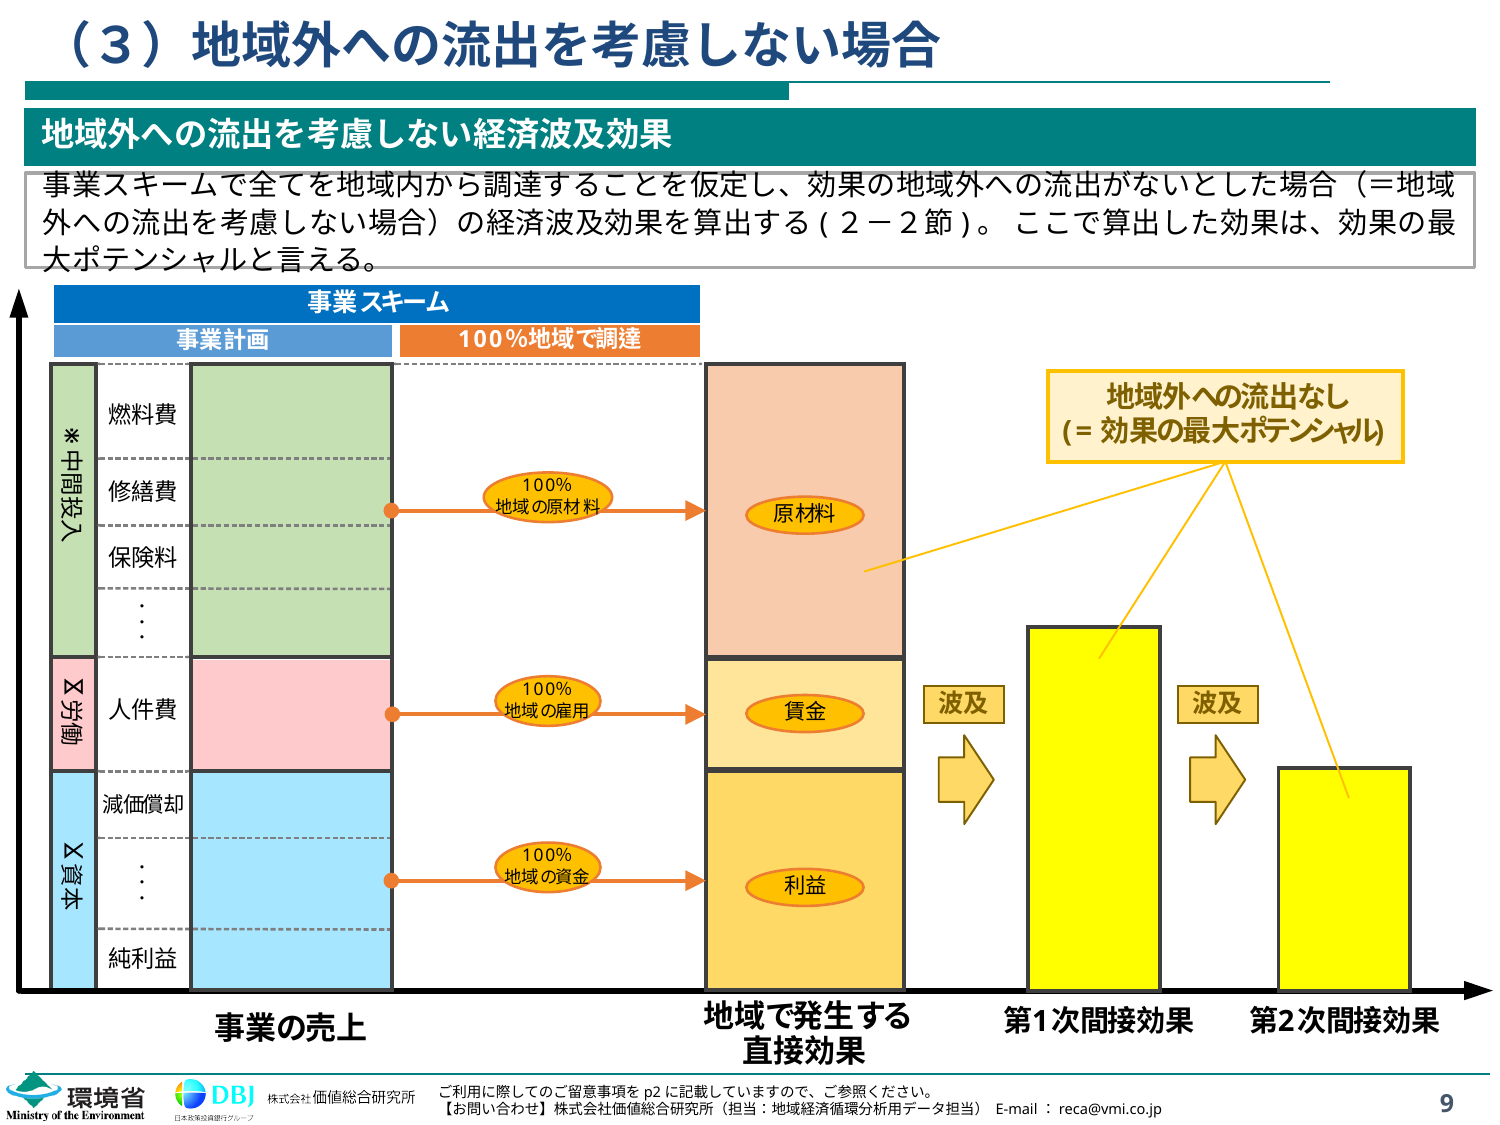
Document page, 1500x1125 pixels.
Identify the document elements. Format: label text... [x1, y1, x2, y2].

picture [2, 1071, 148, 1125]
picture [171, 1075, 419, 1125]
slide_number 9 [1393, 1079, 1500, 1122]
picture [4, 275, 1496, 1068]
text_box 地域外への流出を考慮しない経済波及効果 [26, 110, 1474, 164]
title （３）地域外への流出を考慮しない場合 [25, 0, 1355, 82]
text_box 事業スキームで全てを地域内から調達することを仮定し、効果の地域外への流出がないとした場合（＝地域外への流出を考慮しない場合）の経済波及効果を算出する(２－２節)。 ここで算出した効果は、効果の最大ポテンシャルと言える。 [25, 172, 1475, 268]
